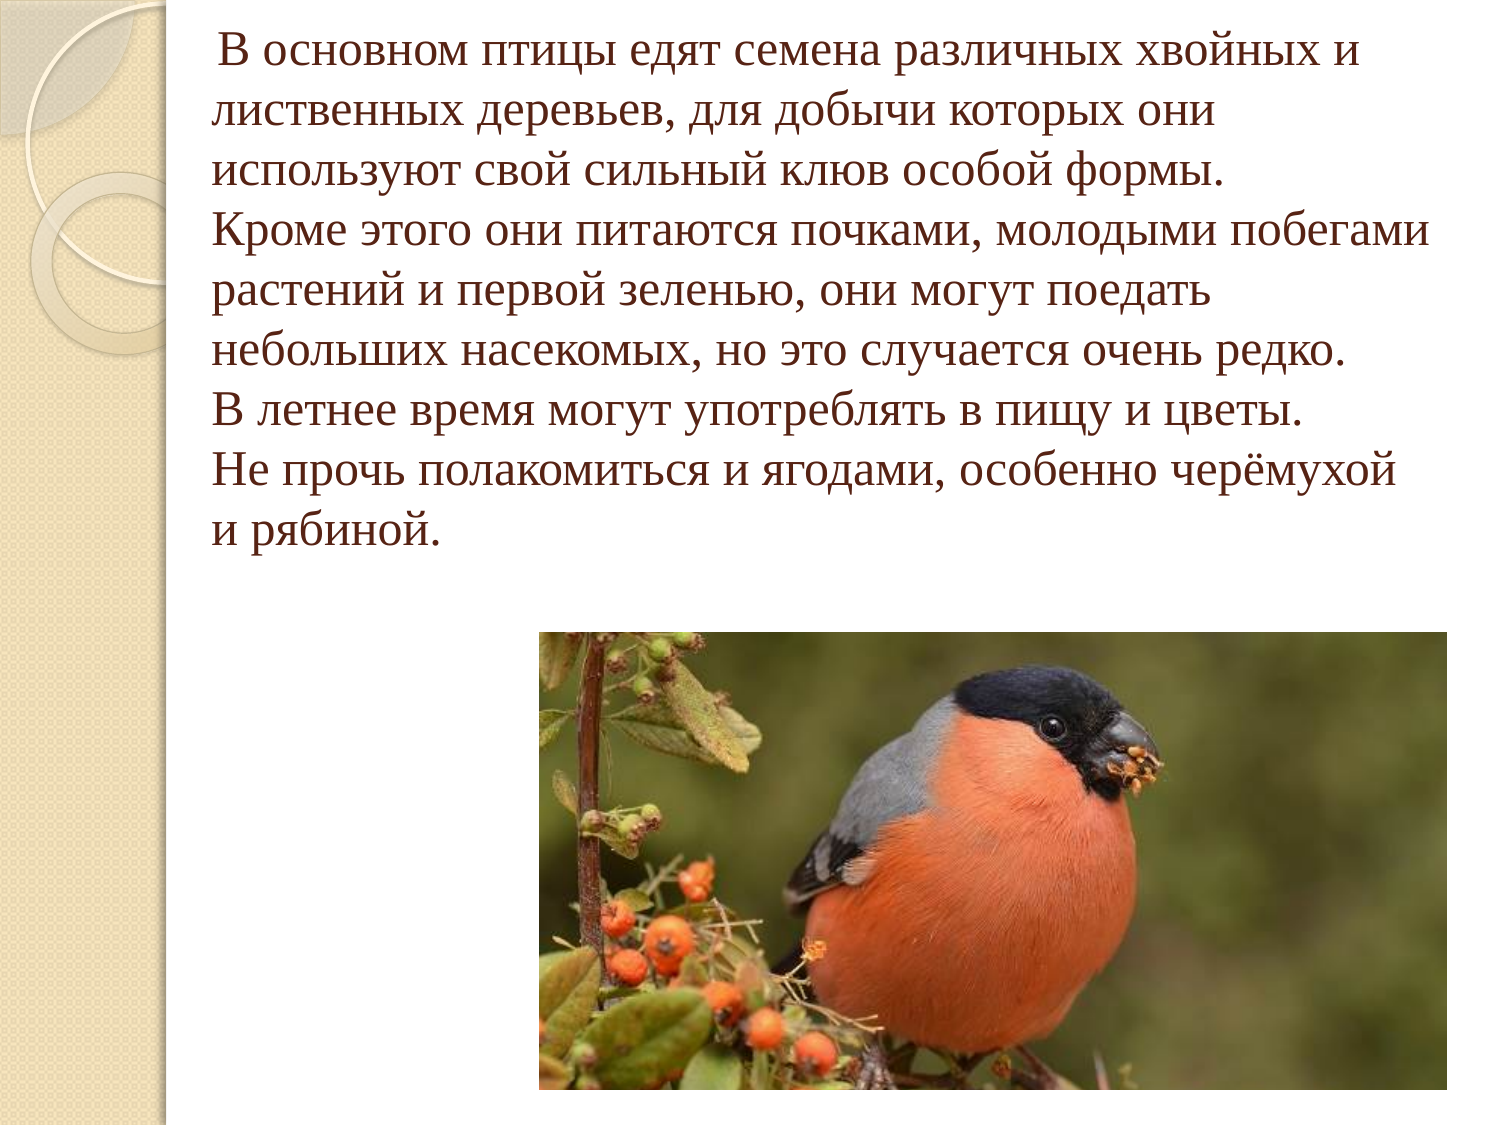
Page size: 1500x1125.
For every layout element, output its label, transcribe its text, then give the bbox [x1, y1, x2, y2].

title В основном птицы едят семена различных хвойных и лиственных деревьев, для добычи которых они используют свой сильный клюв особой формы. Кроме этого они питаются почками, молодыми побегами растений и первой зеленью, они могут поедать небольших насекомых, но это случается очень редко. В летнее время могут употреблять в пищу и цветы. Не прочь полакомиться и ягодами, особенно черёмухой и рябиной. [152, 0, 1449, 692]
picture [538, 632, 1448, 1091]
